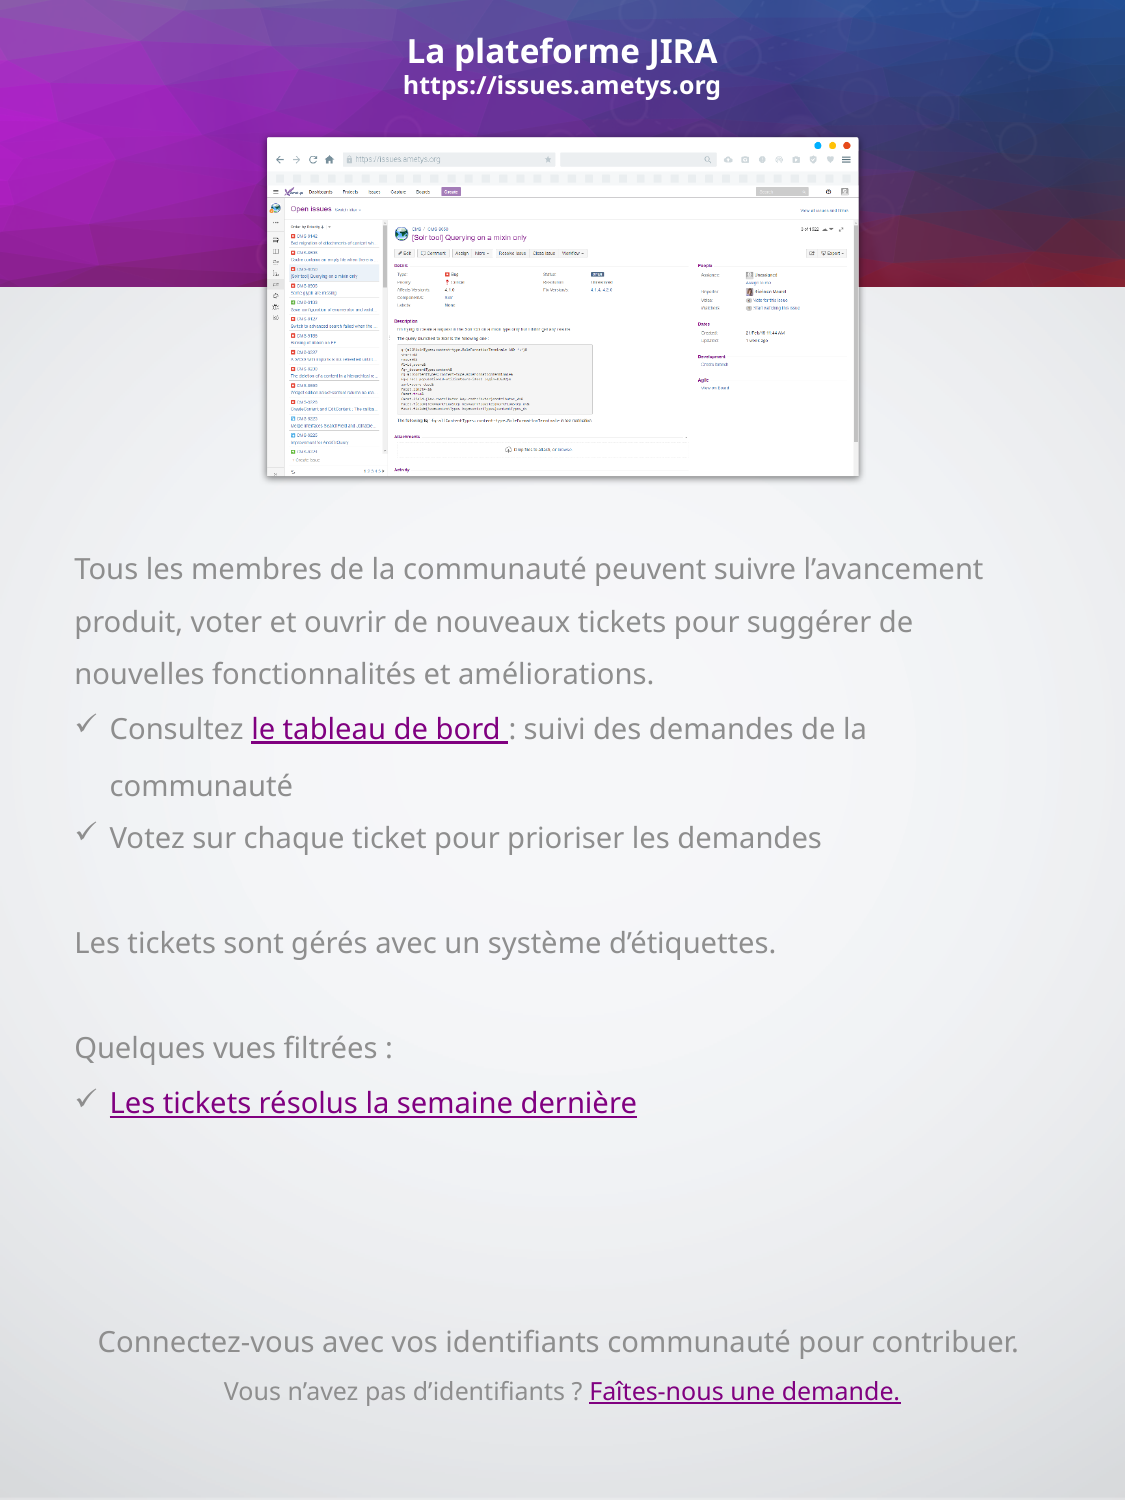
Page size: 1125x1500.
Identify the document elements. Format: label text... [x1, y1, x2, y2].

picture [0, 0, 1125, 1500]
text_box Tous les membres de la communauté peuvent suivre l’avancement produit, voter et ouvrir de nouveaux tickets pour suggérer de nouvelles fonctionnalités et améliorations. Consultez le tableau de bord : suivi des demandes de la communauté Votez sur chaque ticket pour prioriser les demandes Les tickets sont gérés avec un système d’étiquettes. Quelques vues filtrées : Les tickets résolus la semaine dernière Connectez-vous avec vos identifiants communauté pour contribuer. Vous n’avez pas d’identifiants ? Faîtes-nous une demande. [59, 525, 1066, 1417]
